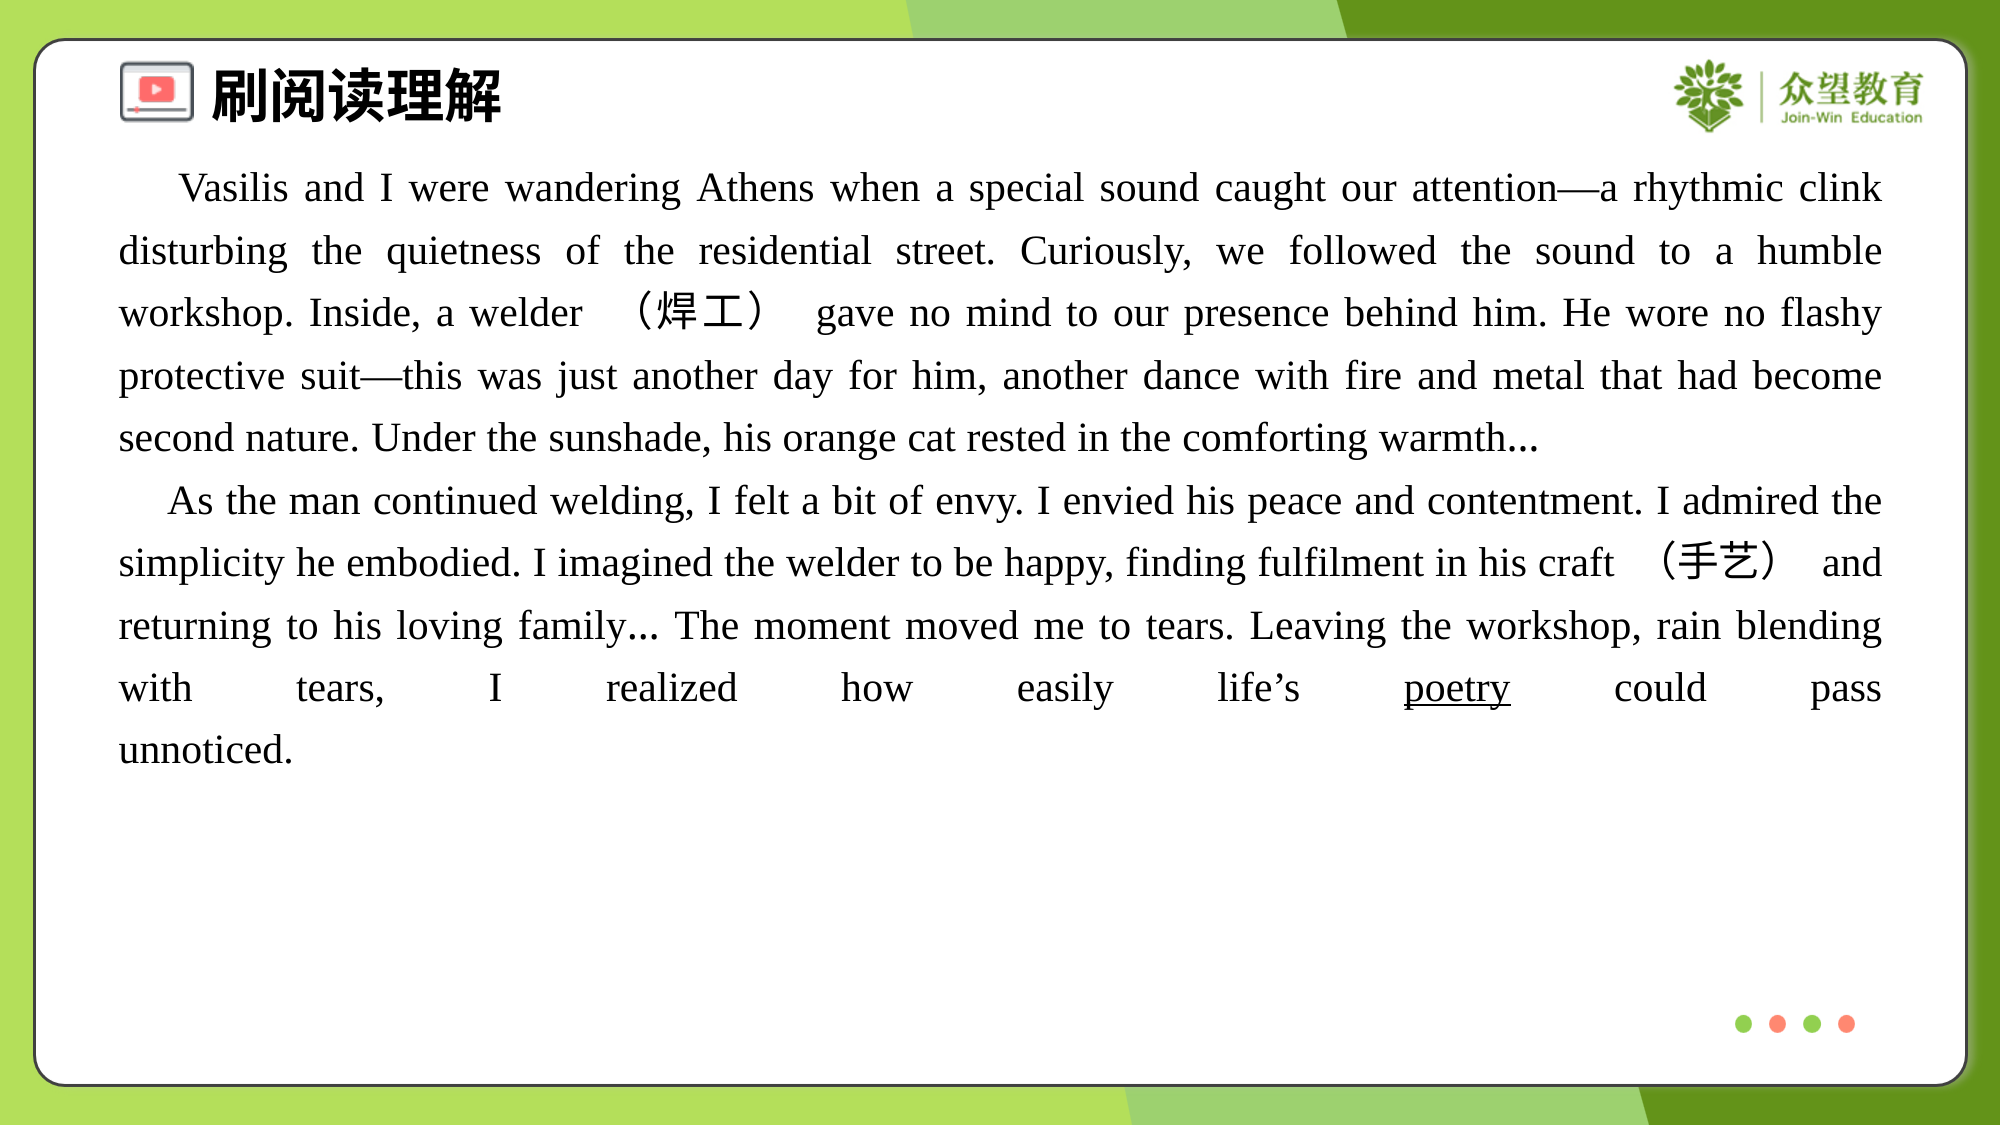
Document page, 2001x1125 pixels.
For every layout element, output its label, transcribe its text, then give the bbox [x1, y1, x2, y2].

picture [0, 0, 2000, 1125]
text_box Vasilis and I were wandering Athens when a special sound caught our attention—a rhythmic clink disturbing the quietness of the residential street. Curiously, we followed the sound to a humble workshop. Inside, a welder （焊工） gave no mind to our presence behind him. He wore no flashy protective suit—this was just another day for him, another dance with fire and metal that had become second nature. Under the sunshade, his orange cat rested in the comforting warmth… As the man continued welding, I felt a bit of envy. I envied his peace and contentment. I admired the simplicity he embodied. I imagined the welder to be happy, finding fulfilment in his craft （手艺） and returning to his loving family… The moment moved me to tears. Leaving the workshop, rain blending with tears, I realized how easily life’s poetry could pass unnoticed.#6 [118, 147, 1883, 767]
